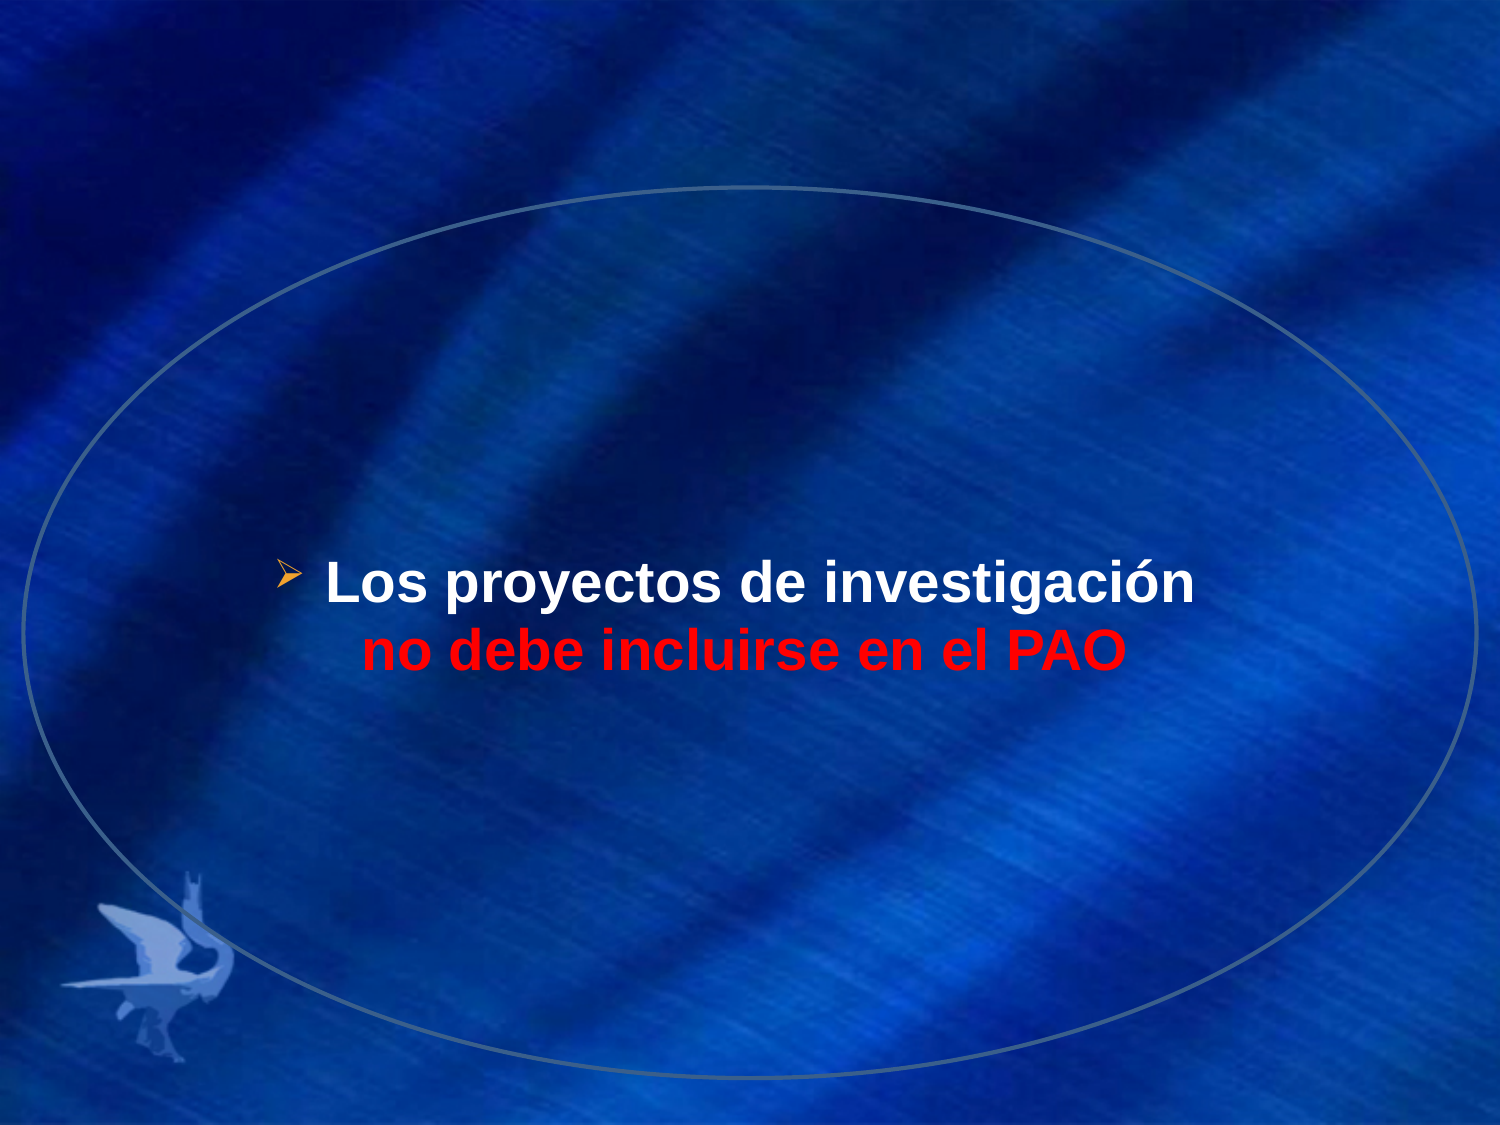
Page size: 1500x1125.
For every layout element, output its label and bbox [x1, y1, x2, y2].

picture [0, 0, 1500, 1125]
text_box [23, 187, 1477, 1079]
